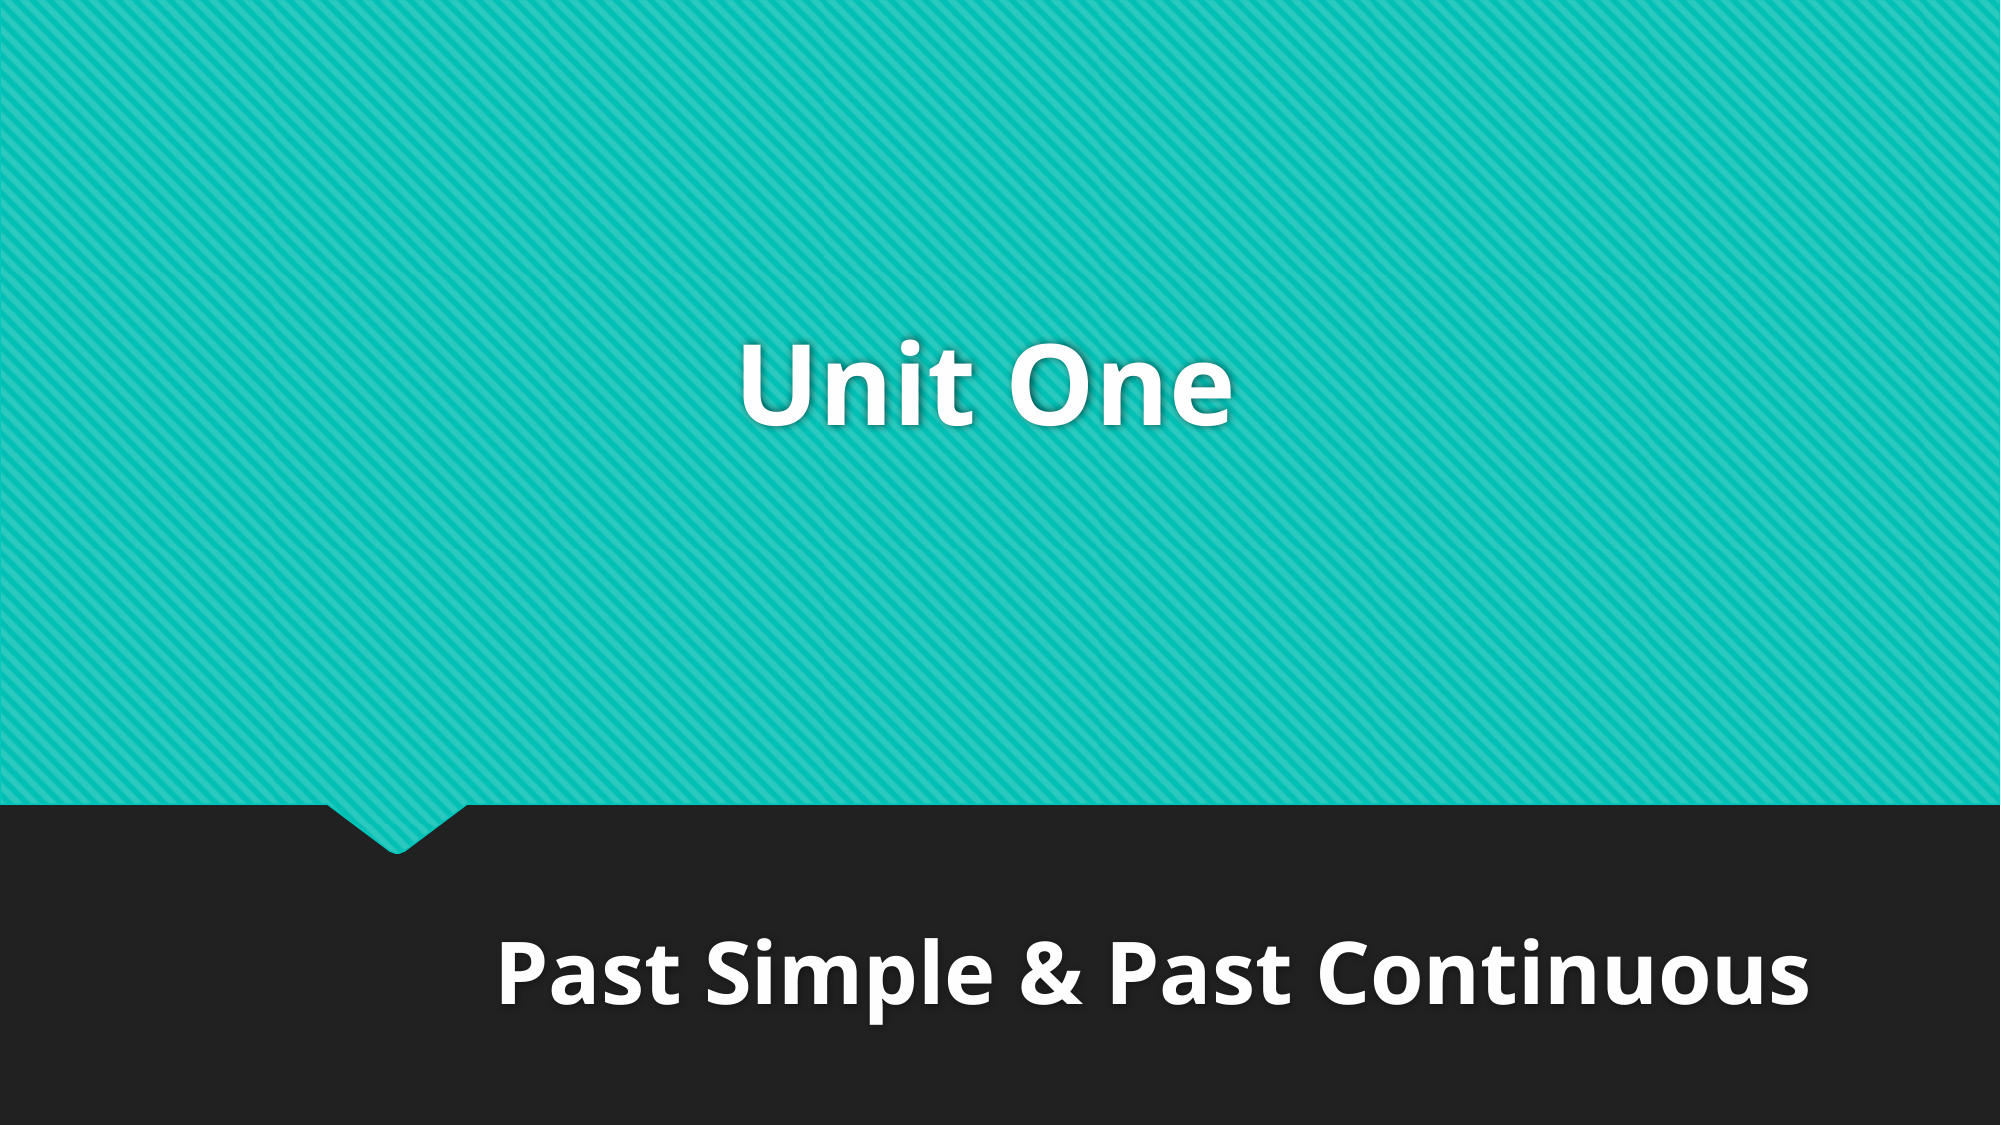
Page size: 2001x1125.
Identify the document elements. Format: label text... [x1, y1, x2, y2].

subtitle Past Simple & Past Continuous [254, 910, 2000, 1030]
title Unit One [132, 237, 1868, 726]
